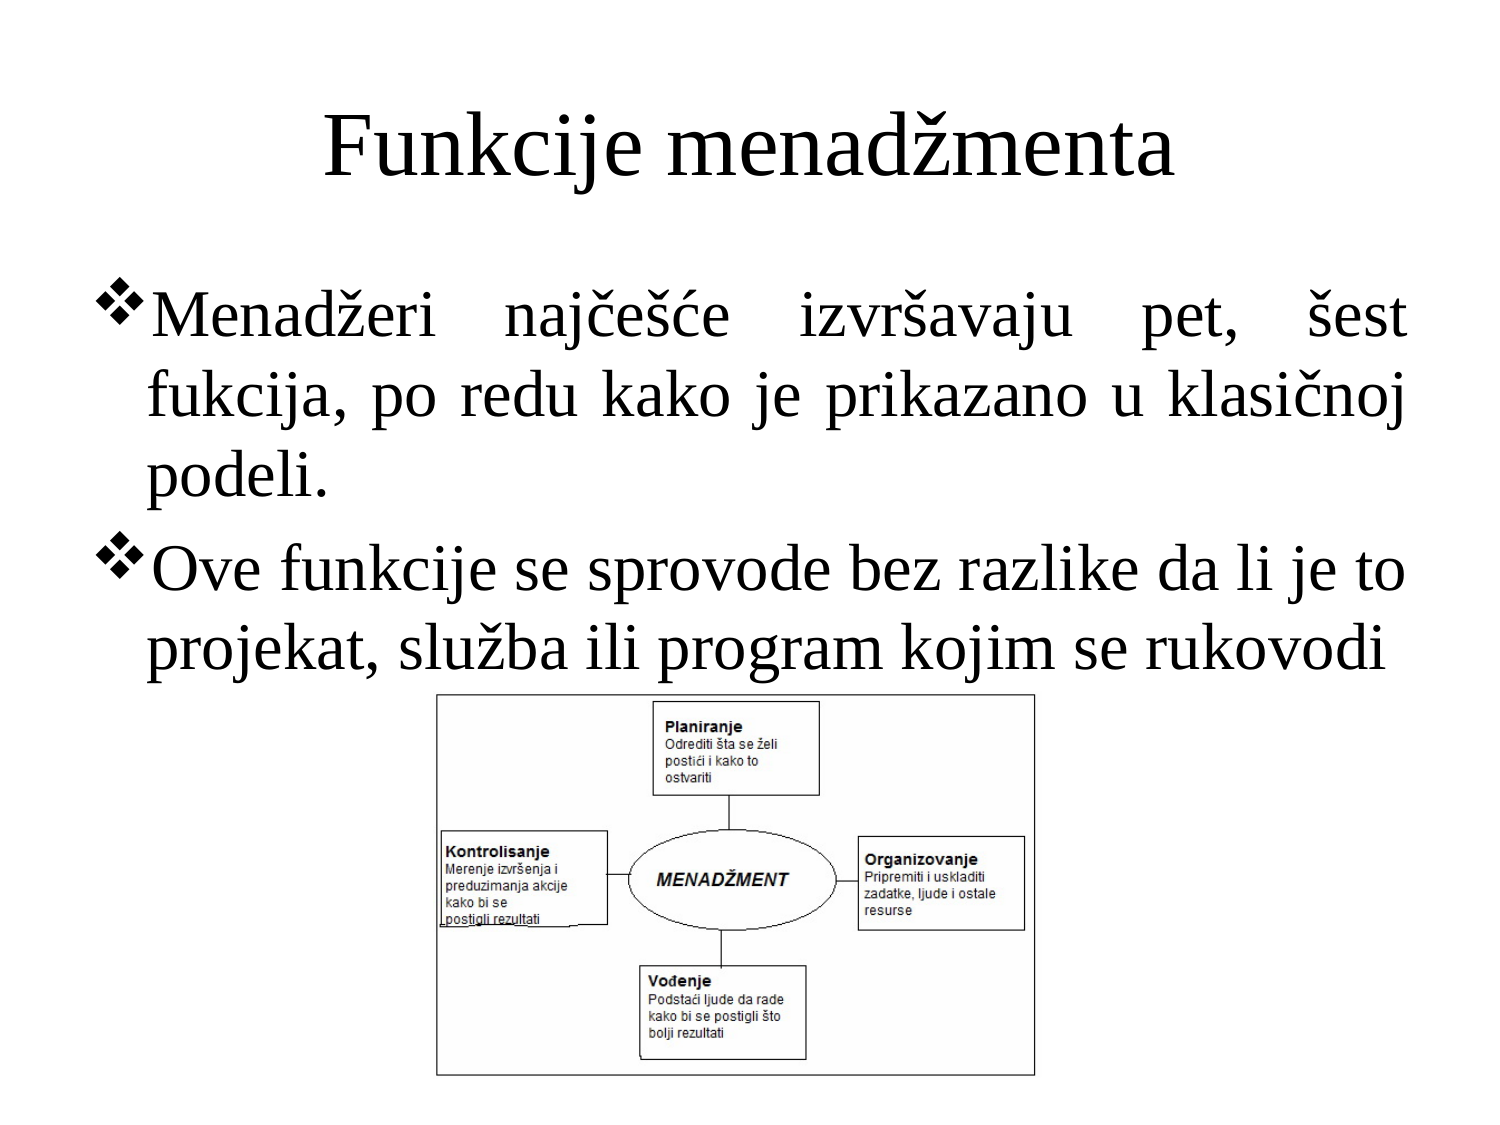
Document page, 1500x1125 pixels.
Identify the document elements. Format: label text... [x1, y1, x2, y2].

picture [433, 691, 1044, 1080]
list Menadžeri najčešće izvršavaju pet, šest fukcija, po redu kako je prikazano u klasičnoj podeli. Ove funkcije se sprovode bez razlike da li je to projekat, služba ili program kojim se rukovodi [75, 262, 1425, 1005]
title Funkcije menadžmenta [75, 45, 1425, 233]
